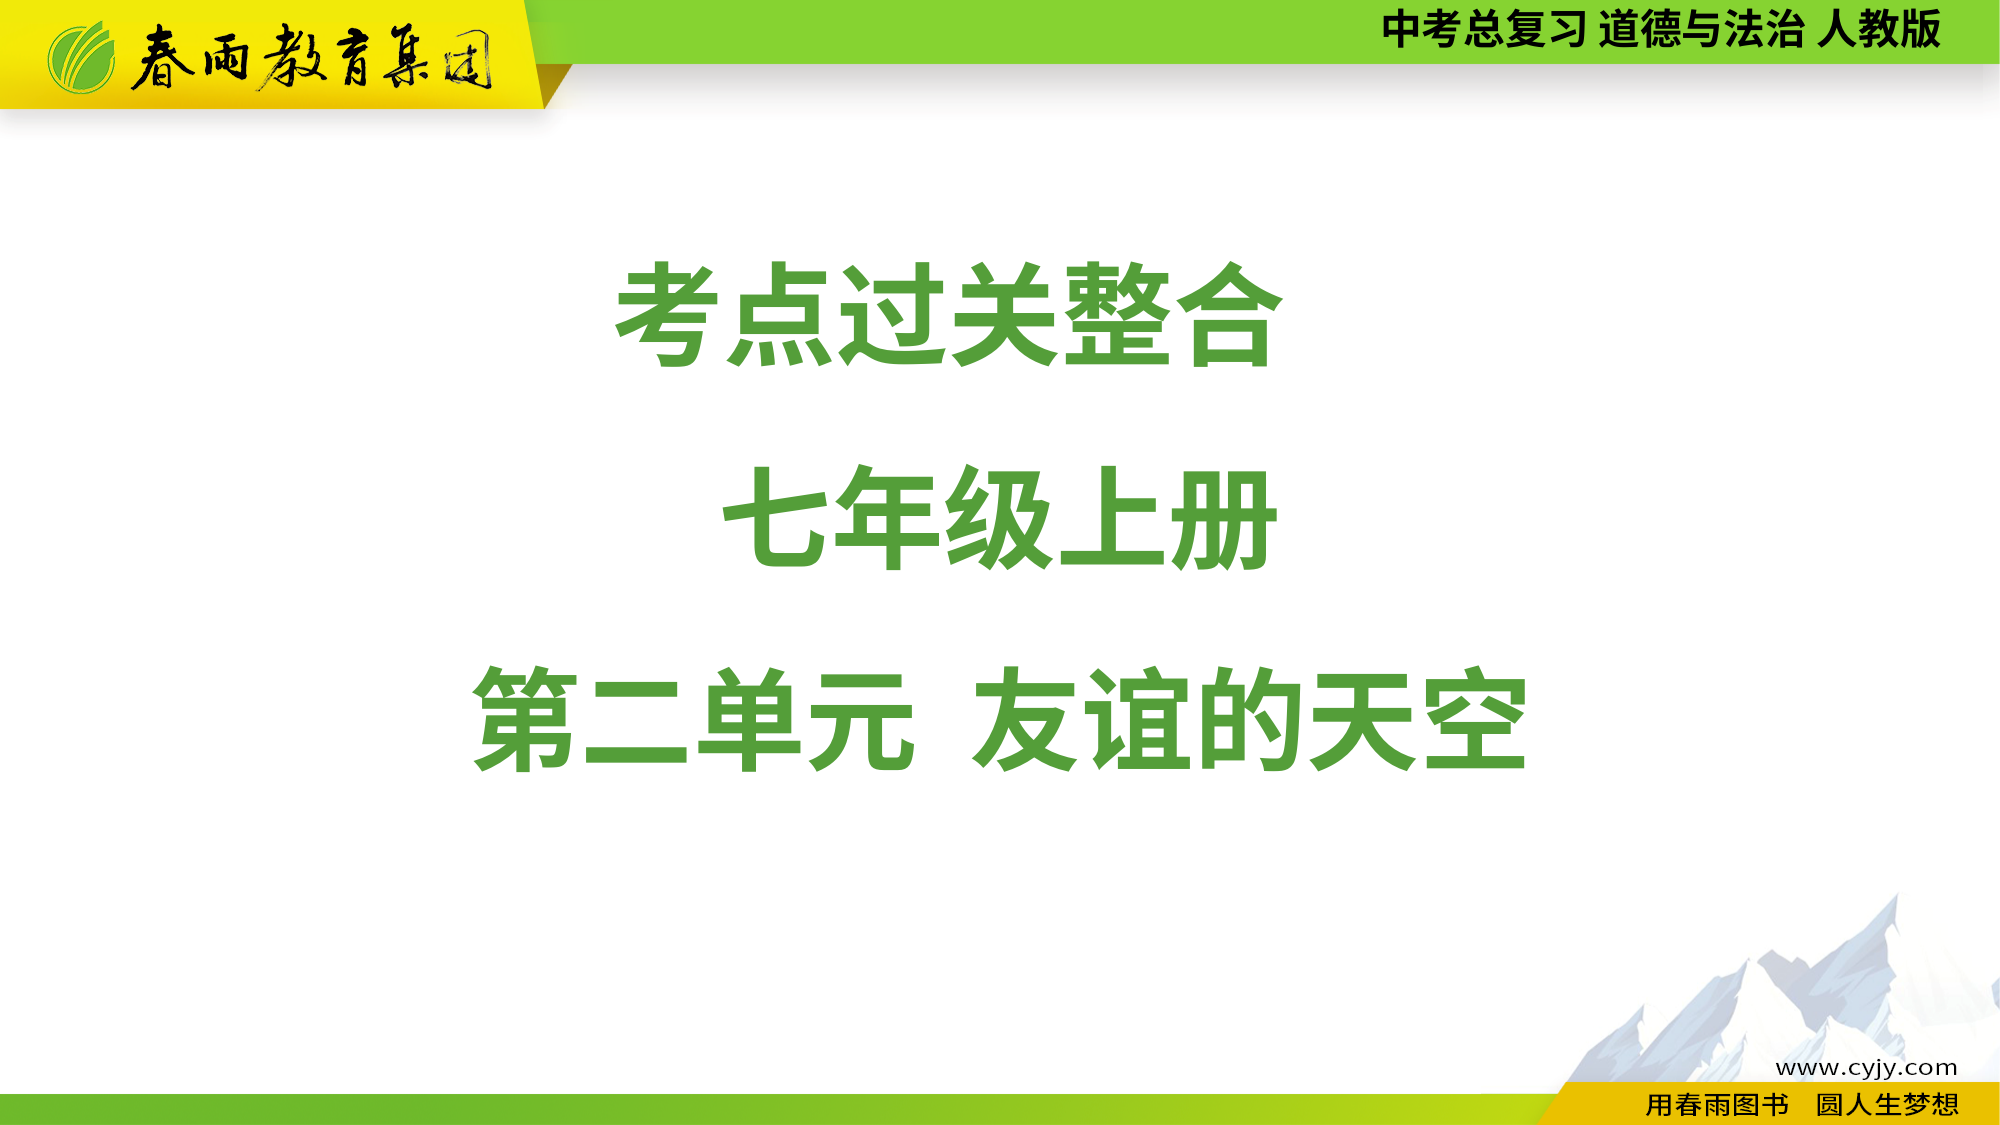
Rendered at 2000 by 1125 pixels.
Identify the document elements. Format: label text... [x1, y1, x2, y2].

text_box 考点过关整合 七年级上册 第二单元 友谊的天空 [54, 170, 1946, 793]
picture [0, 0, 2000, 1125]
